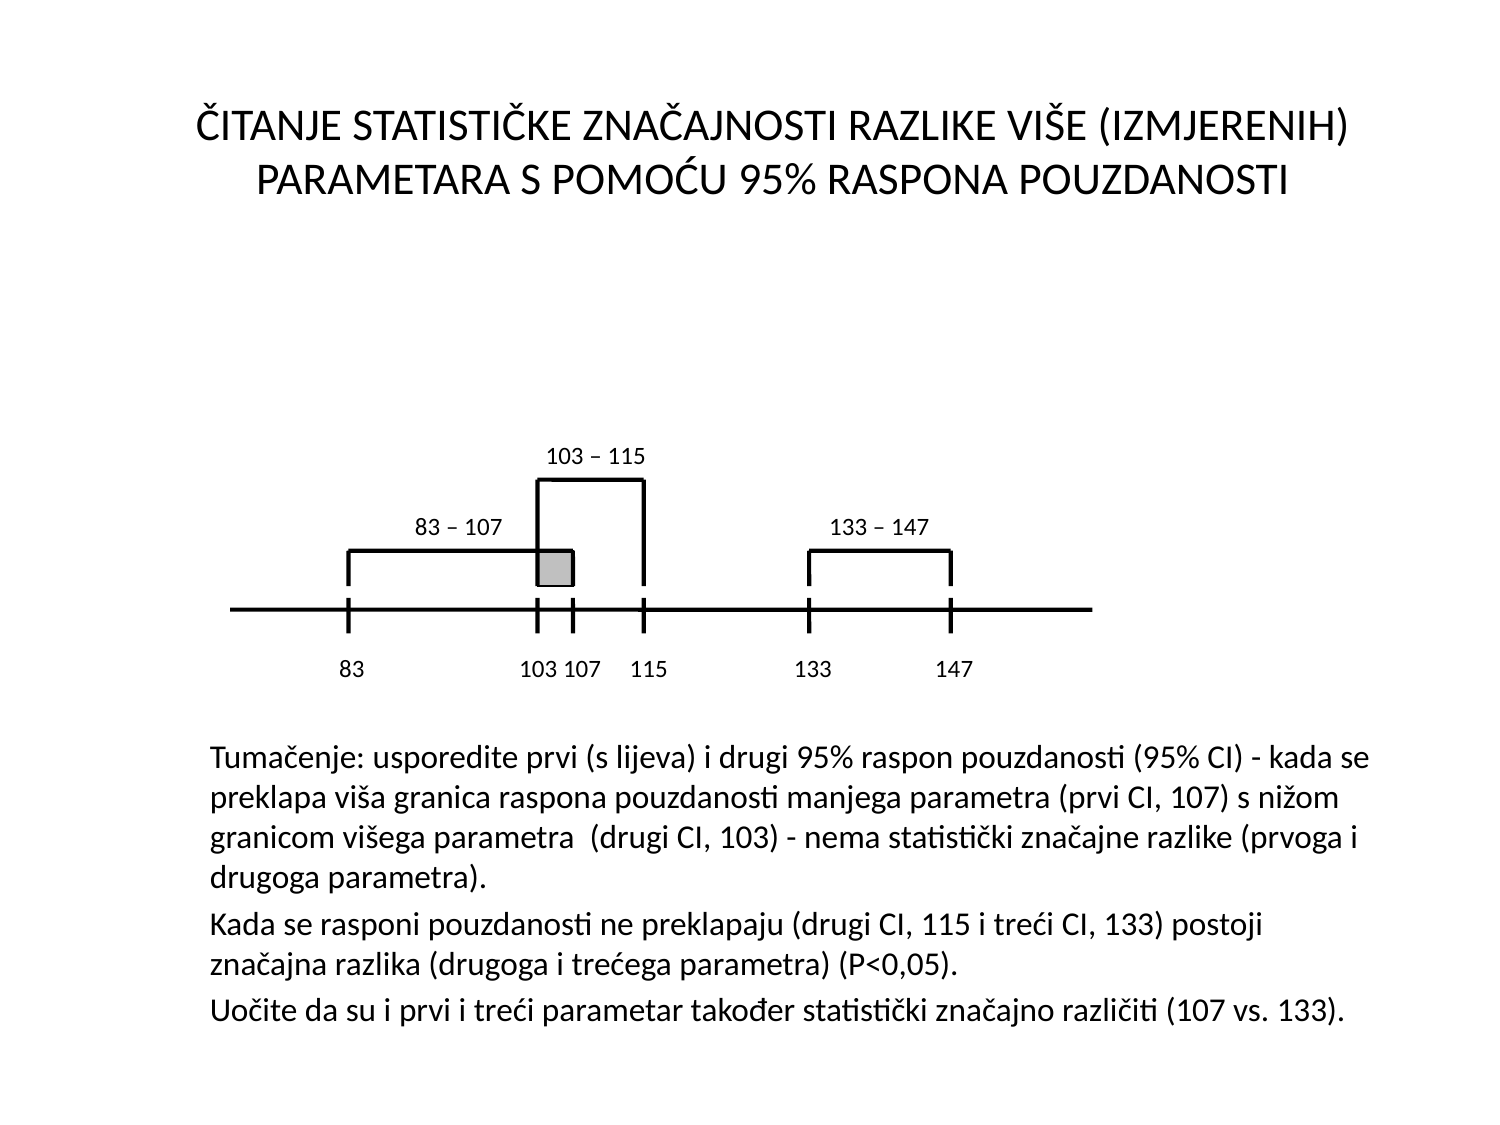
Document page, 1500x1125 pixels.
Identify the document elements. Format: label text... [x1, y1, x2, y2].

text_box [538, 551, 572, 587]
title ČITANJE STATISTIČKE ZNAČAJNOSTI RAZLIKE VIŠE (IZMJERENIH) PARAMETARA S POMOĆU 95% RASPONA POUZDANOSTI [135, 66, 1411, 232]
subtitle Tumačenje: usporedite prvi (s lijeva) i drugi 95% raspon pouzdanosti (95% CI) - kada se preklapa viša granica raspona pouzdanosti manjega parametra (prvi CI, 107) s nižom granicom višega parametra (drugi CI, 103) - nema statistički značajne razlike (prvoga i drugoga parametra). Kada se rasponi pouzdanosti ne preklapaju (drugi CI, 115 i treći CI, 133) postoji značajna razlika (drugoga i trećega parametra) (P<0,05). Uočite da su i prvi i treći parametar također statistički značajno različiti (107 vs. 133). [194, 727, 1388, 1035]
text_box 83 103 107 115 133 147 [312, 645, 1116, 690]
text_box 103 – 115 [530, 432, 662, 478]
text_box 133 – 147 [814, 503, 945, 549]
text_box 83 – 107 [400, 503, 518, 549]
